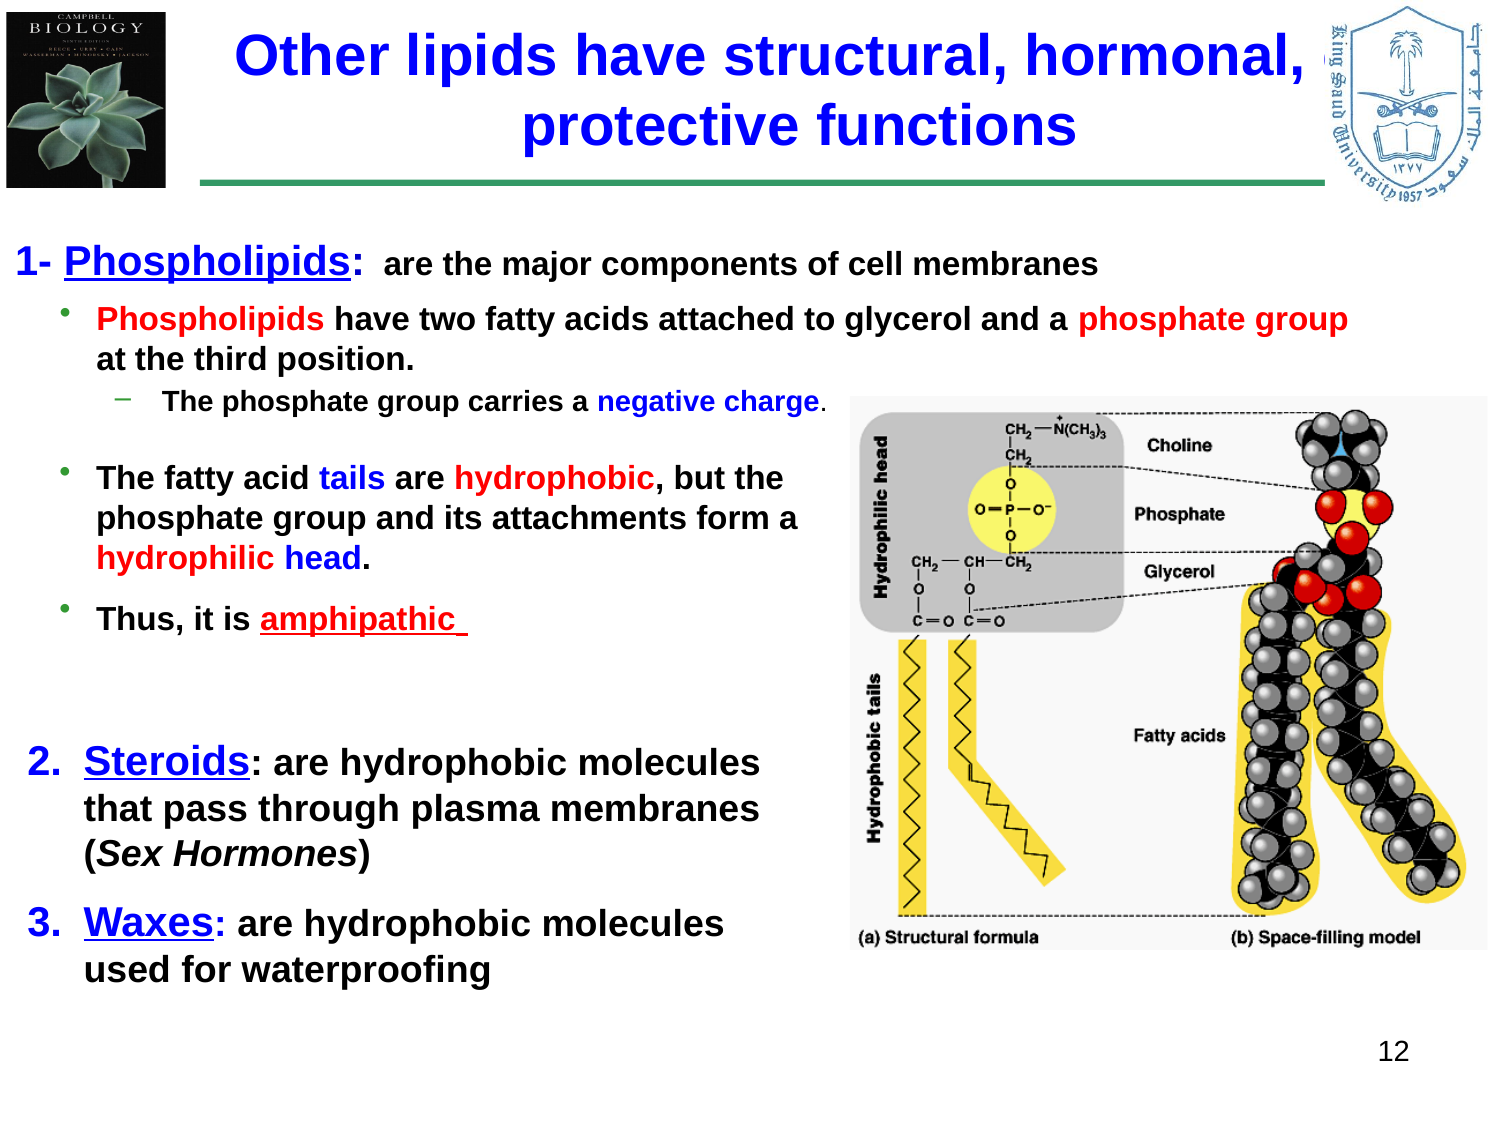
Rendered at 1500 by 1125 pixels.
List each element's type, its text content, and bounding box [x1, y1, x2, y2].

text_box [5, 0, 1488, 209]
text_box The fatty acid tails are hydrophobic, but the phosphate group and its attachments form a hydrophilic head. Thus, it is amphipathic [24, 448, 844, 648]
text_box Waxes: are hydrophobic molecules used for waterproofing [12, 887, 838, 998]
list Phospholipids have two fatty acids attached to glycerol and a phosphate group at the third position. The phosphate group carries a negative charge. [24, 289, 1388, 448]
text_box Steroids: are hydrophobic molecules that pass through plasma membranes (Sex Hormones) [12, 726, 838, 882]
slide_number 12 [1074, 1024, 1426, 1103]
title 1- Phospholipids: are the major components of cell membranes [0, 210, 1238, 366]
picture [849, 396, 1488, 951]
list Phospholipids have two fatty acids attached to glycerol and a phosphate group at the third position. The phosphate group carries a negative charge. [24, 648, 844, 943]
